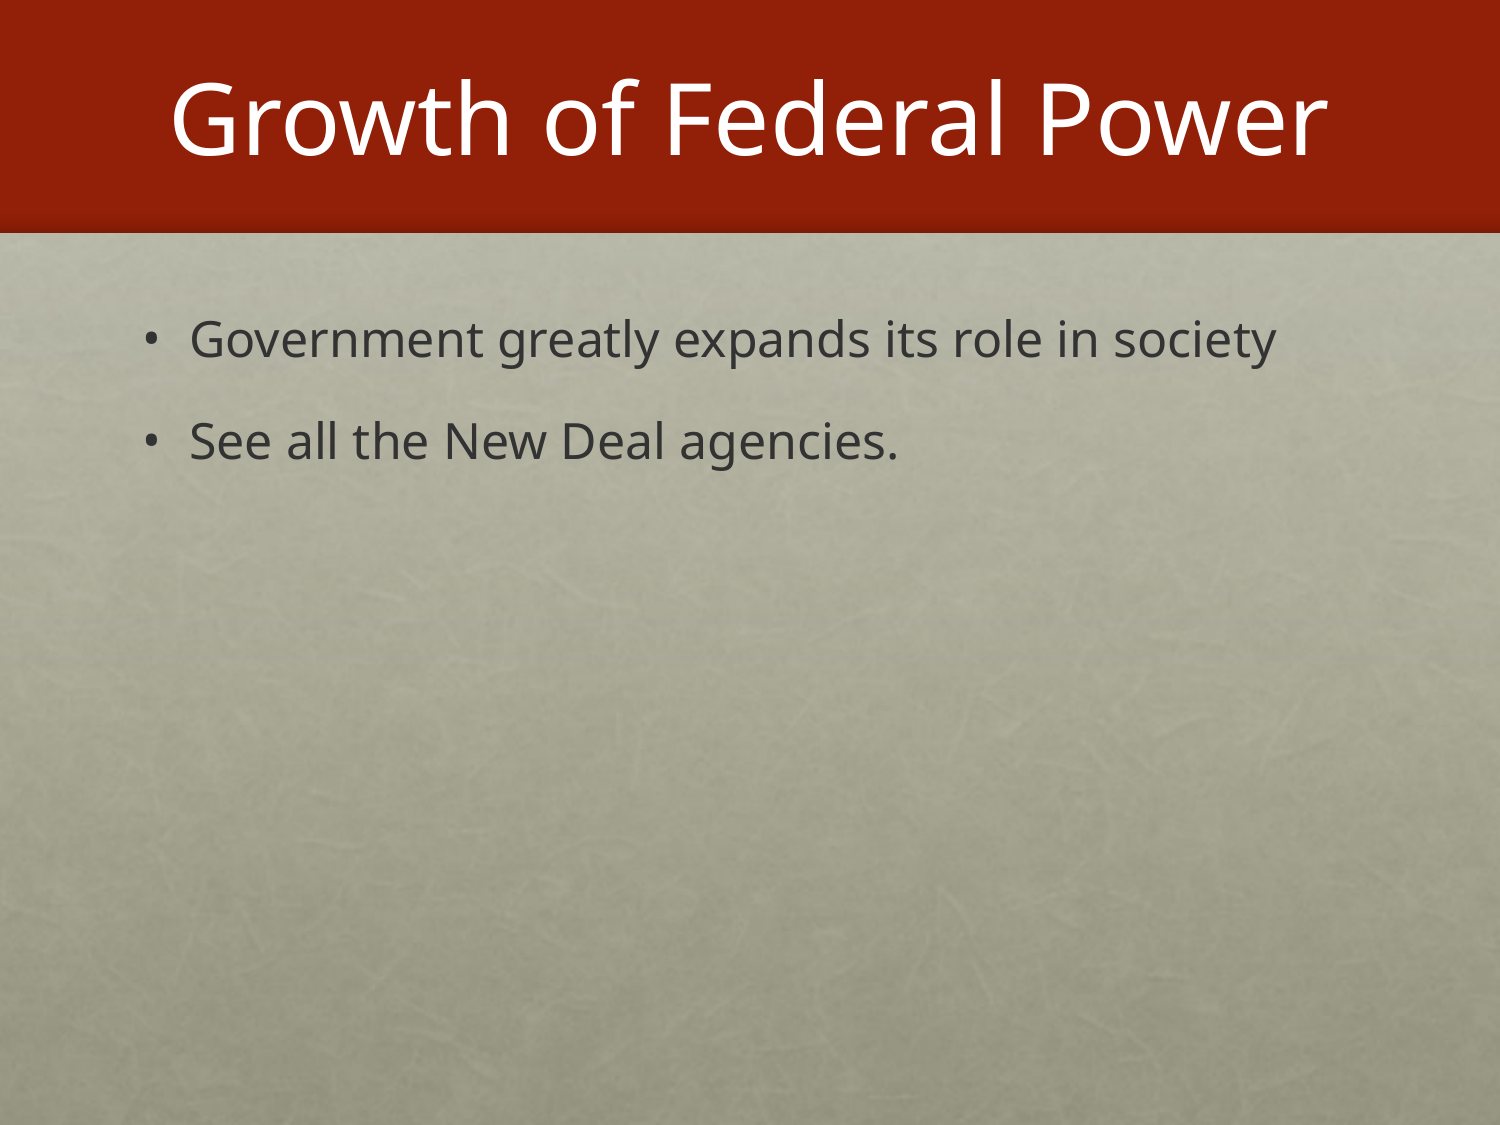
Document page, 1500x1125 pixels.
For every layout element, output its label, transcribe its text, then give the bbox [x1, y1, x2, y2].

title Growth of Federal Power [127, 10, 1372, 221]
picture [0, 214, 1500, 1125]
list Government greatly expands its role in society See all the New Deal agencies. [127, 299, 1372, 1005]
